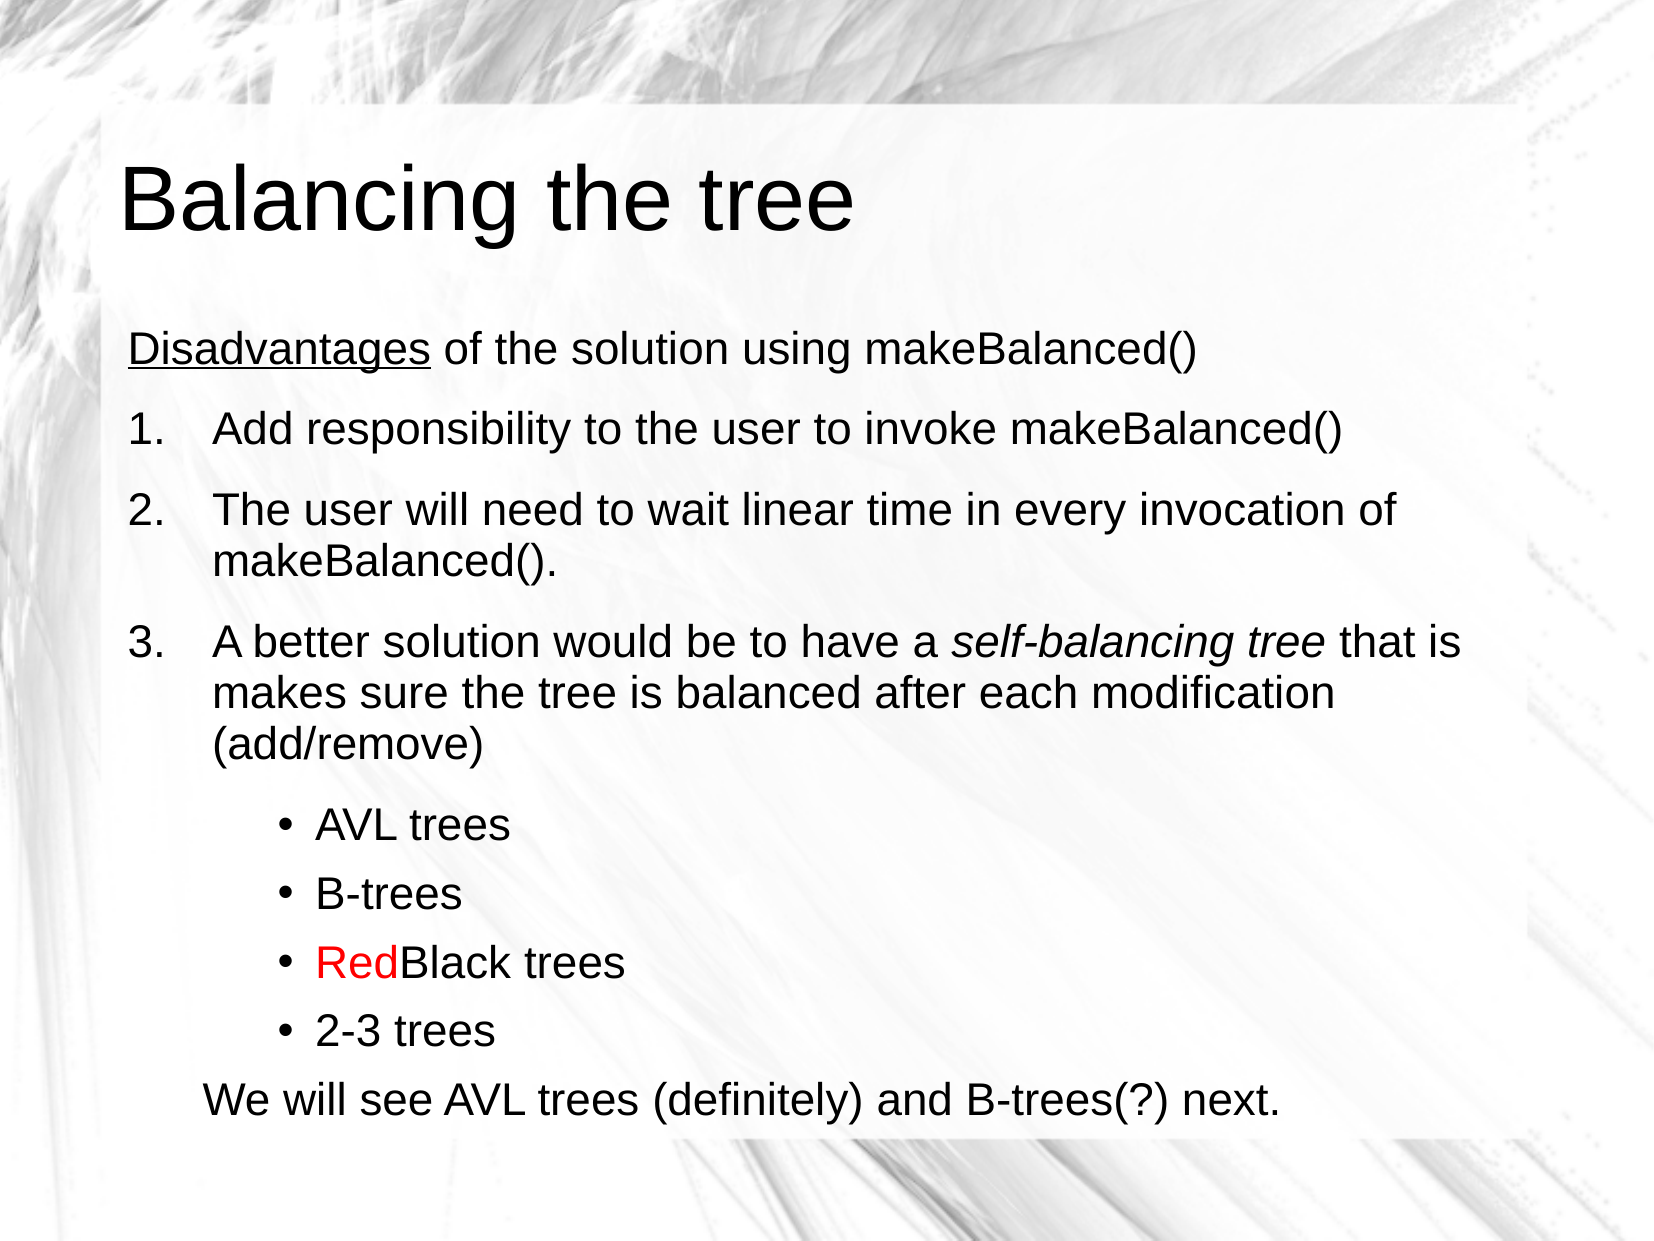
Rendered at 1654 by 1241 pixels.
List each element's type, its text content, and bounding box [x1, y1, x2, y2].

list Disadvantages of the solution using makeBalanced() Add responsibility to the user to invoke makeBalanced() The user will need to wait linear time in every invocation of makeBalanced(). A better solution would be to have a self-balancing tree that is makes sure the tree is balanced after each modification (add/remove) AVL trees B-trees RedBlack trees 2-3 trees We will see AVL trees (definitely) and B-trees(?) next. [118, 319, 1571, 1109]
title Balancing the tree [118, 93, 1506, 299]
picture [0, 0, 1654, 1241]
